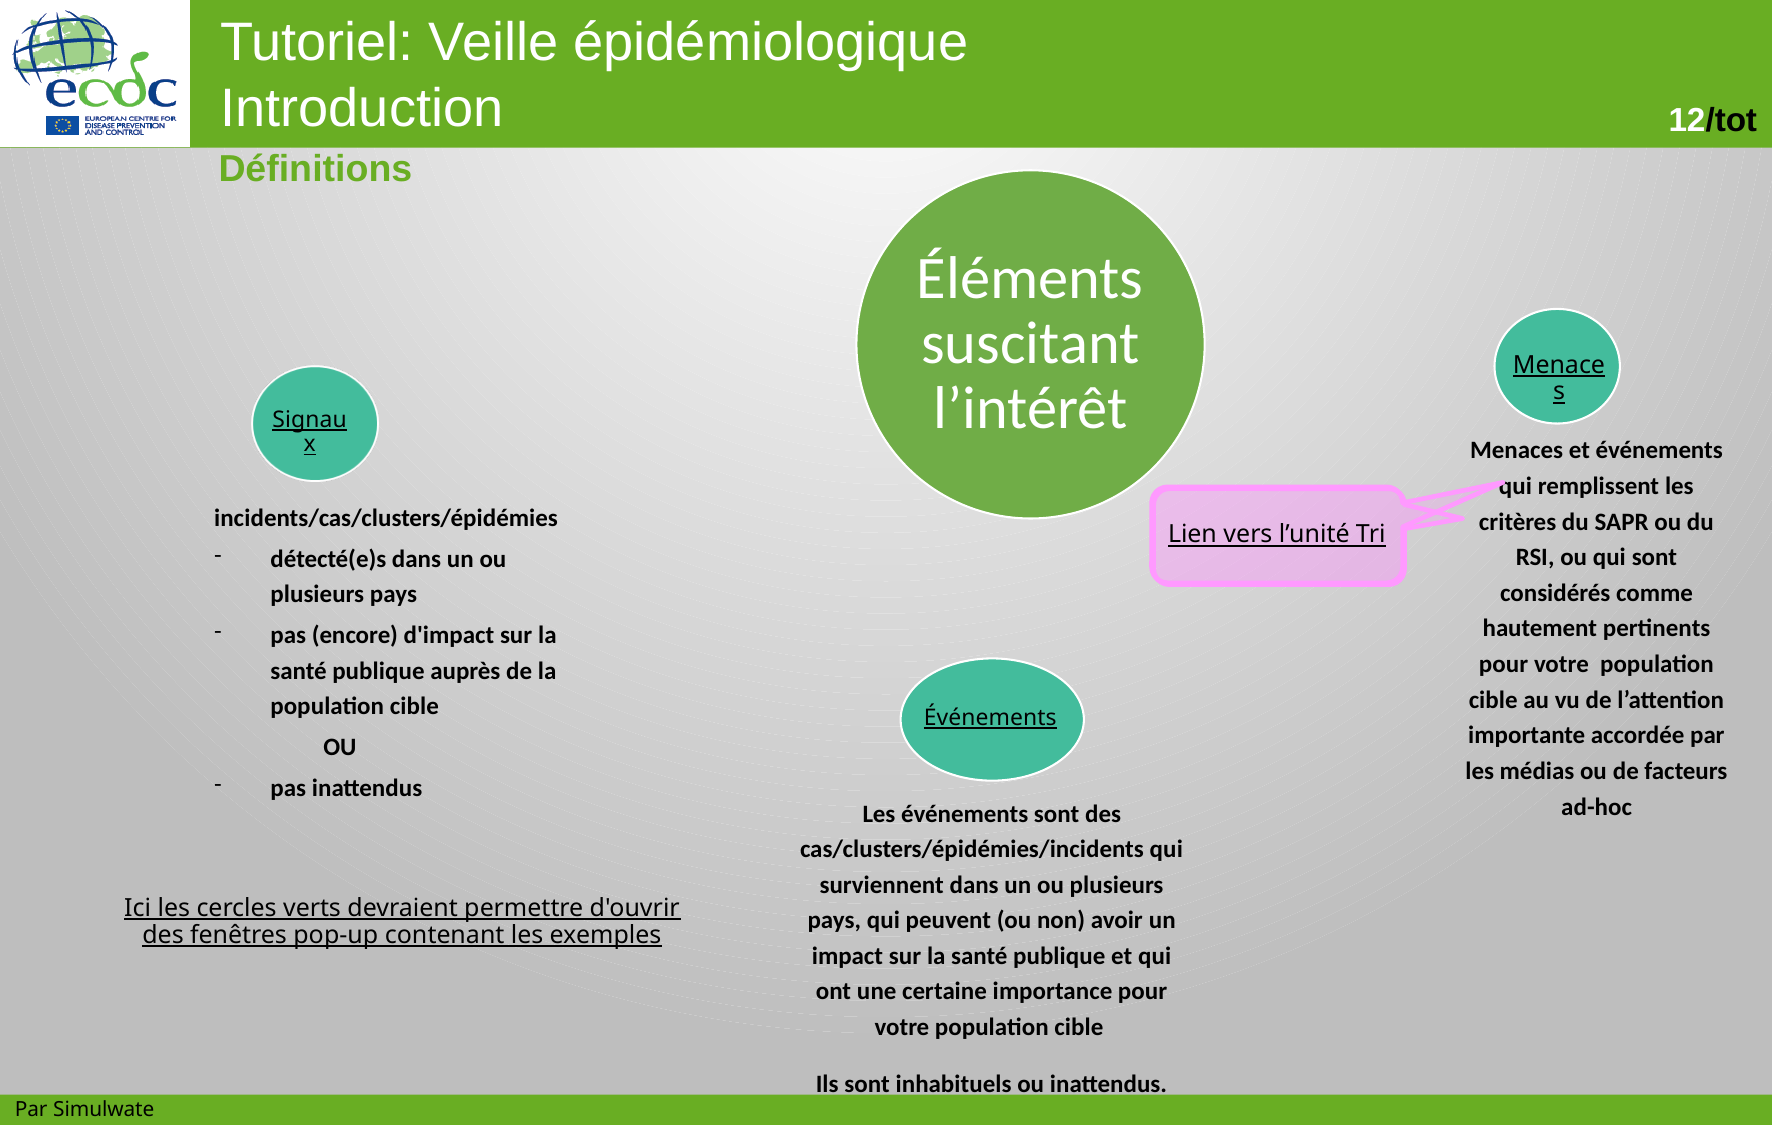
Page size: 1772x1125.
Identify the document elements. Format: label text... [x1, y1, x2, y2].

text_box Définitions [203, 142, 428, 198]
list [250, 365, 379, 482]
text_box Ici les cercles verts devraient permettre d'ouvrir des fenêtres pop-up contenant les exemples [103, 887, 702, 956]
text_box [1492, 308, 1626, 424]
text_box Les événements sont des cas/clusters/épidémies/incidents qui surviennent dans un ou plusieurs pays, qui peuvent (ou non) avoir un impact sur la santé publique et qui ont une certaine importance pour votre population cible Ils sont inhabituels ou inattendus. [781, 783, 1203, 1106]
text_box [900, 703, 904, 736]
text_box incidents/cas/clusters/épidémies détecté(e)s dans un ou plusieurs pays pas (encore) d'impact sur la santé publique auprès de la population cible OU pas inattendus [199, 488, 596, 809]
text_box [856, 169, 1205, 519]
text_box Menaces et événements qui remplissent les critères du SAPR ou du RSI, ou qui sont considérés comme hautement pertinents pour votre population cible au vu de l’attention importante accordée par les médias ou de facteurs ad-hoc [1448, 420, 1745, 828]
text_box Lien vers l’unité Tri [1151, 482, 1503, 583]
picture [0, 0, 190, 147]
text_box [1159, 512, 1463, 585]
text_box [904, 658, 1084, 781]
text_box Événements [904, 697, 1076, 738]
